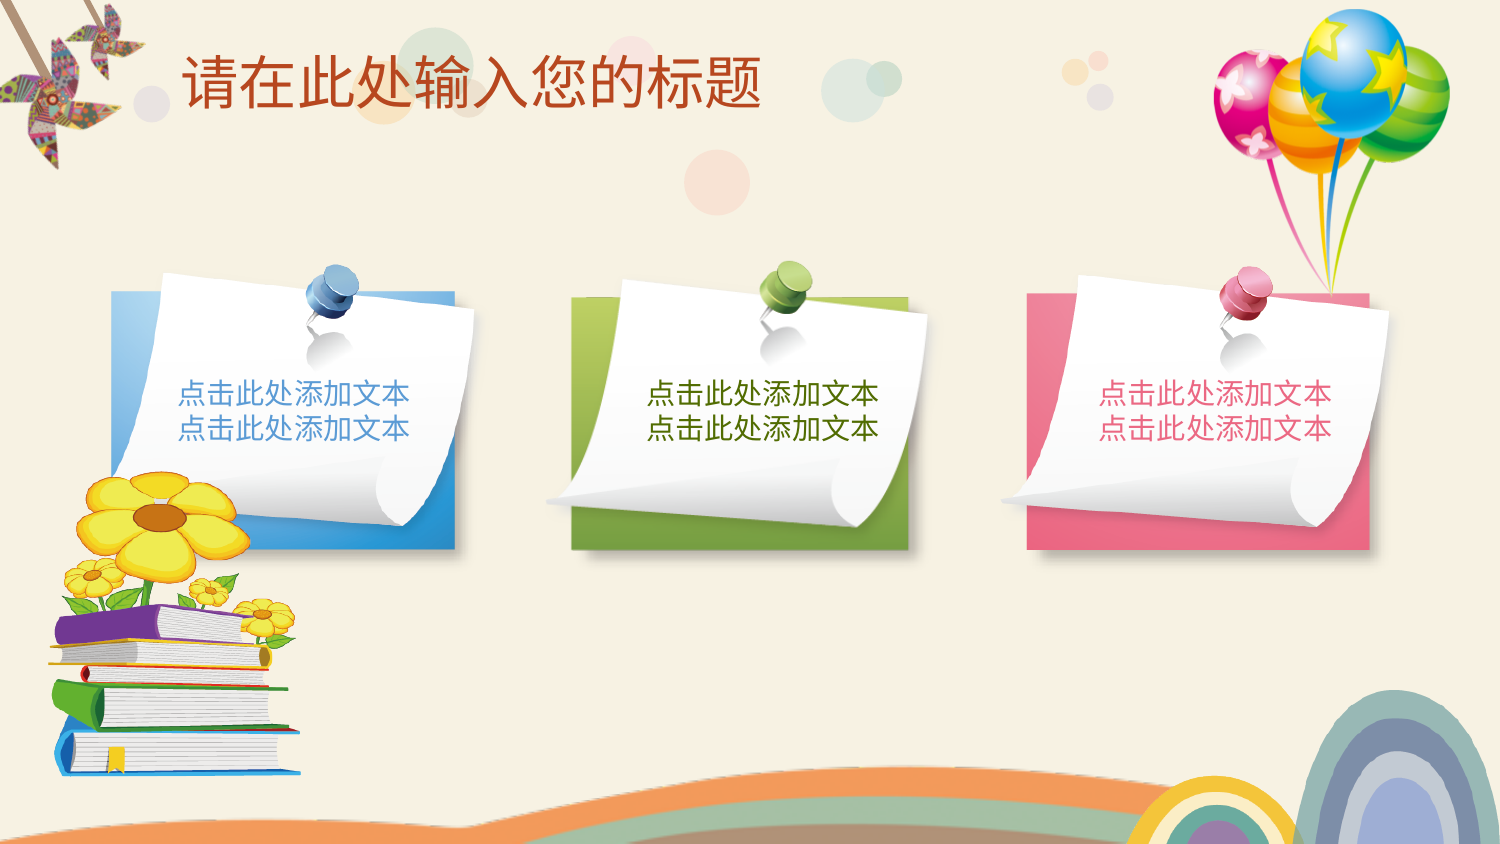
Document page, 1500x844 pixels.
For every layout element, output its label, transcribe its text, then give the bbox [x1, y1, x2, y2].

picture [0, 0, 152, 185]
picture [0, 248, 1500, 844]
picture [516, 248, 970, 603]
picture [976, 0, 1486, 603]
text_box 请在此处输入您的标题 [165, 39, 935, 124]
